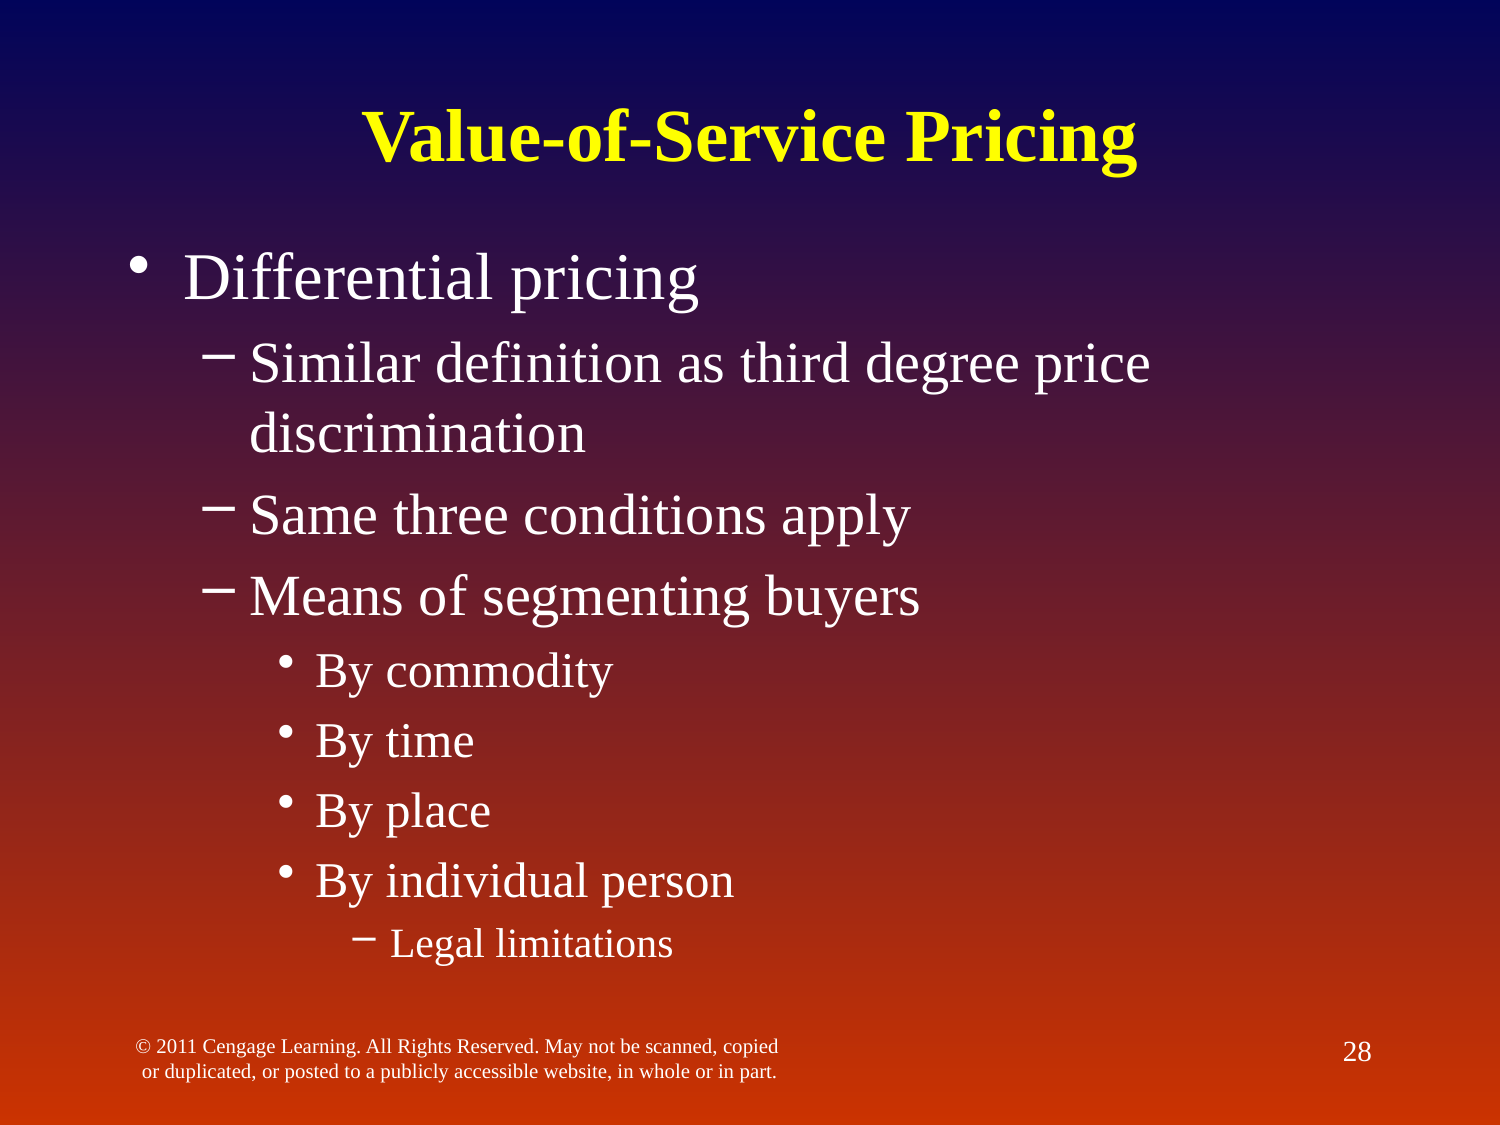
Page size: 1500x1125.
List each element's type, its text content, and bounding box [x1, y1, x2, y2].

title Value-of-Service Pricing [112, 74, 1388, 188]
slide_number 28 [1074, 1024, 1388, 1101]
list Differential pricing Similar definition as third degree price discrimination Same three conditions apply Means of segmenting buyers By commodity By time By place By individual person Legal limitations [112, 224, 1388, 1001]
footer © 2011 Cengage Learning. All Rights Reserved. May not be scanned, copied or duplicated, or posted to a publicly accessible website, in whole or in part. [112, 1024, 813, 1101]
